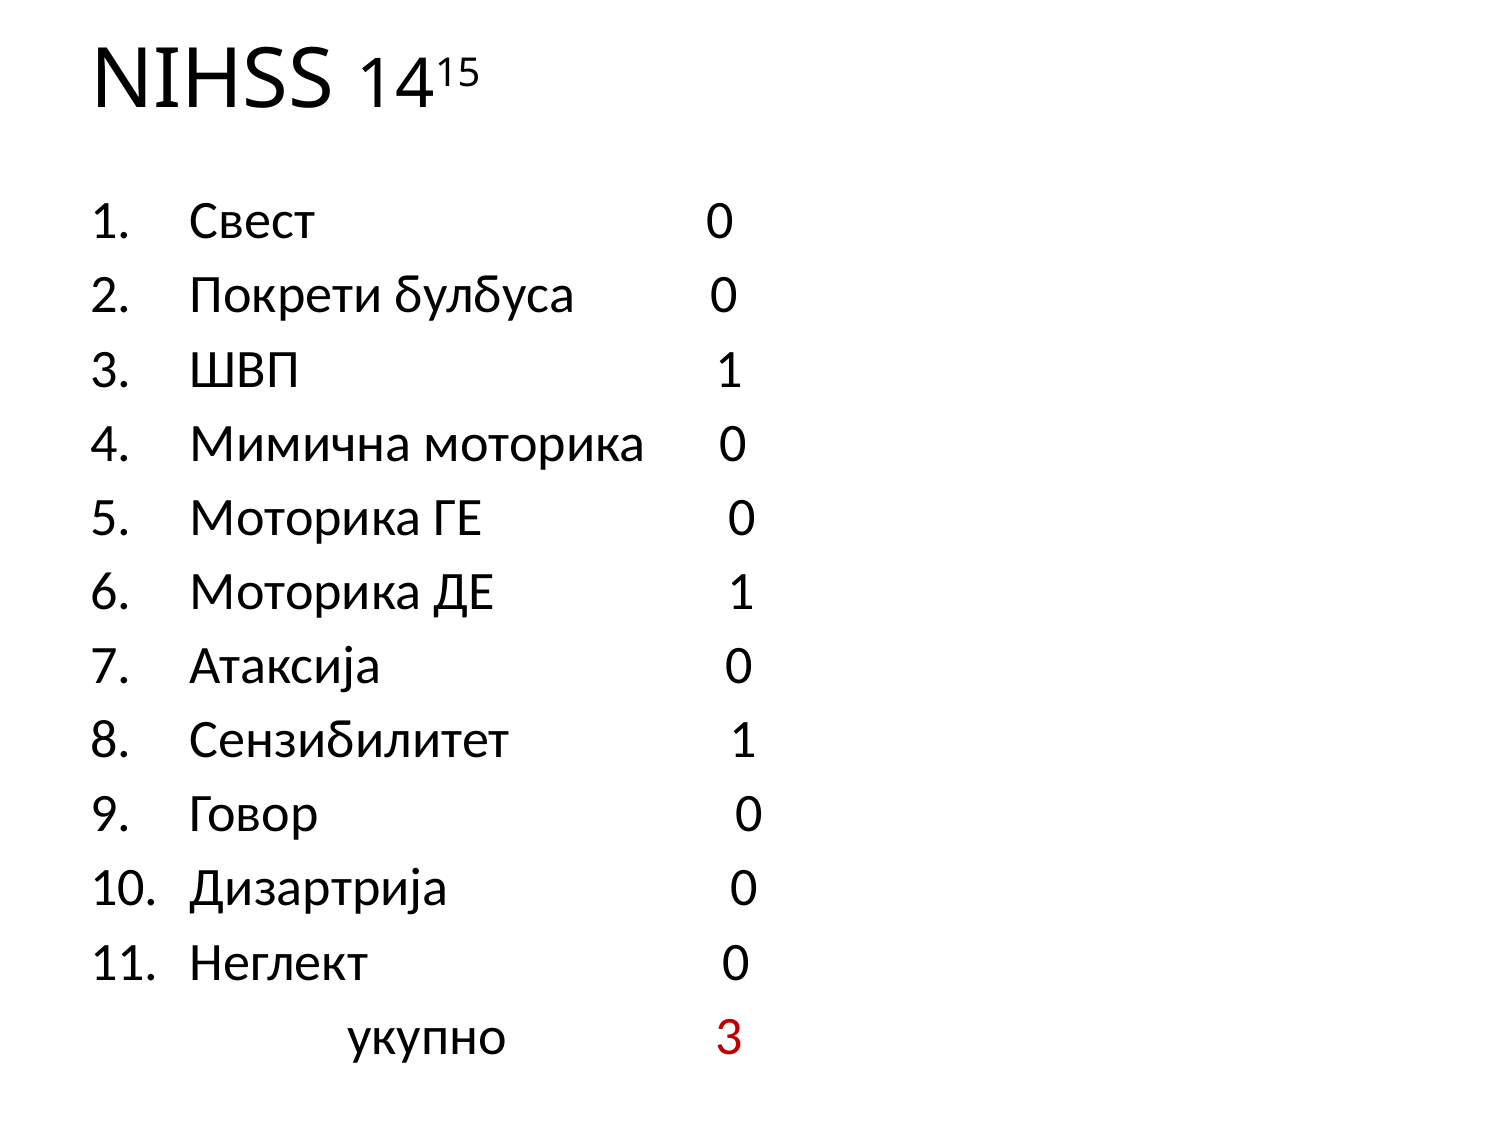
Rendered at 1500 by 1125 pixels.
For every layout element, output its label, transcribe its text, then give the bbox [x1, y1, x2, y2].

list Свест 0 Покрети булбуса 0 ШВП 1 Мимична моторика 0 Моторика ГЕ 0 Моторика ДЕ 1 Атаксија 0 Сензибилитет 1 Говор 0 Дизартрија 0 Неглект 0 укупно 3 [75, 184, 1425, 1083]
title NIHSS 1415 [75, 0, 1425, 161]
